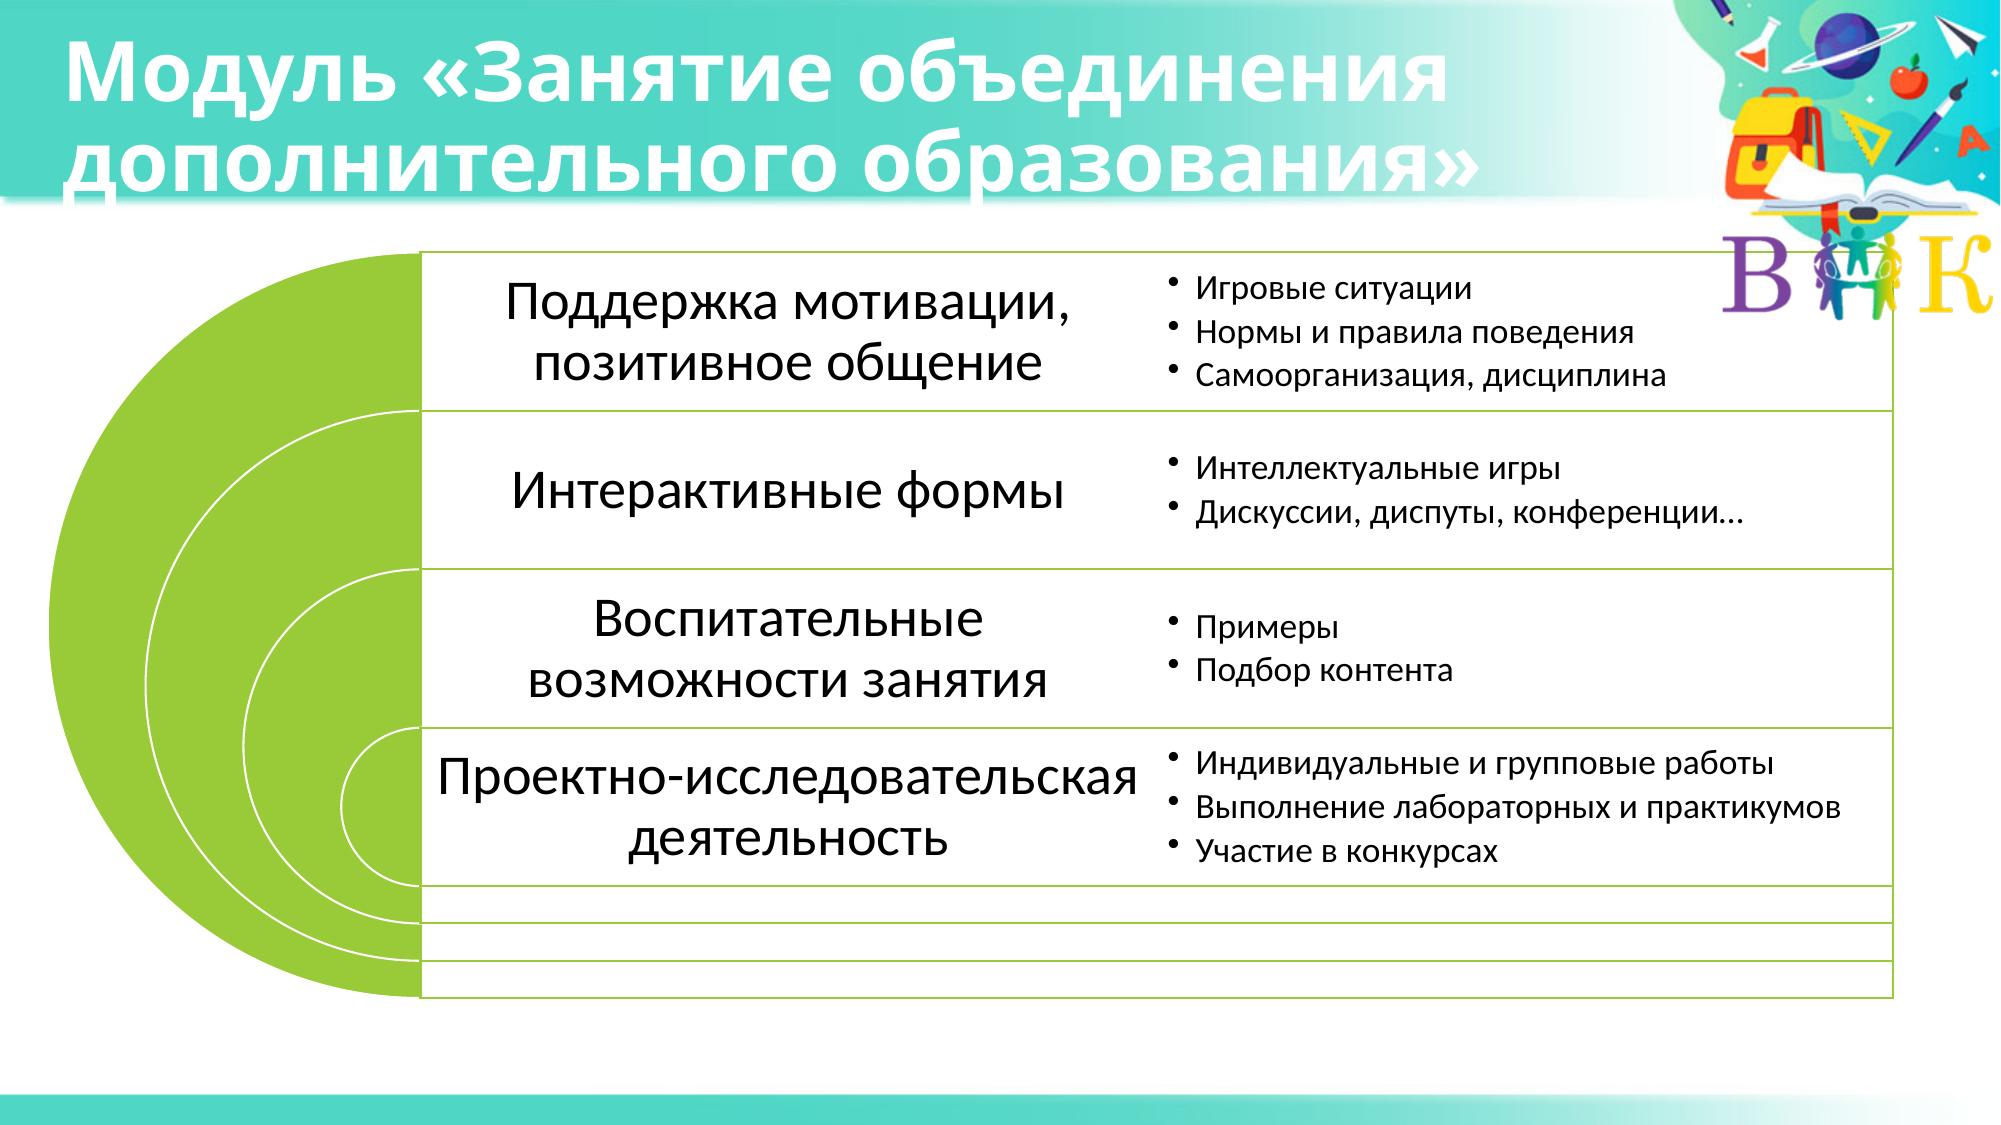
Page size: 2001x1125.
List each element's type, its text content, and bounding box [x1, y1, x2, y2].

title Модуль «Занятие объединения дополнительного образования» [47, 10, 1745, 228]
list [47, 252, 1894, 999]
picture [0, 0, 2001, 1125]
